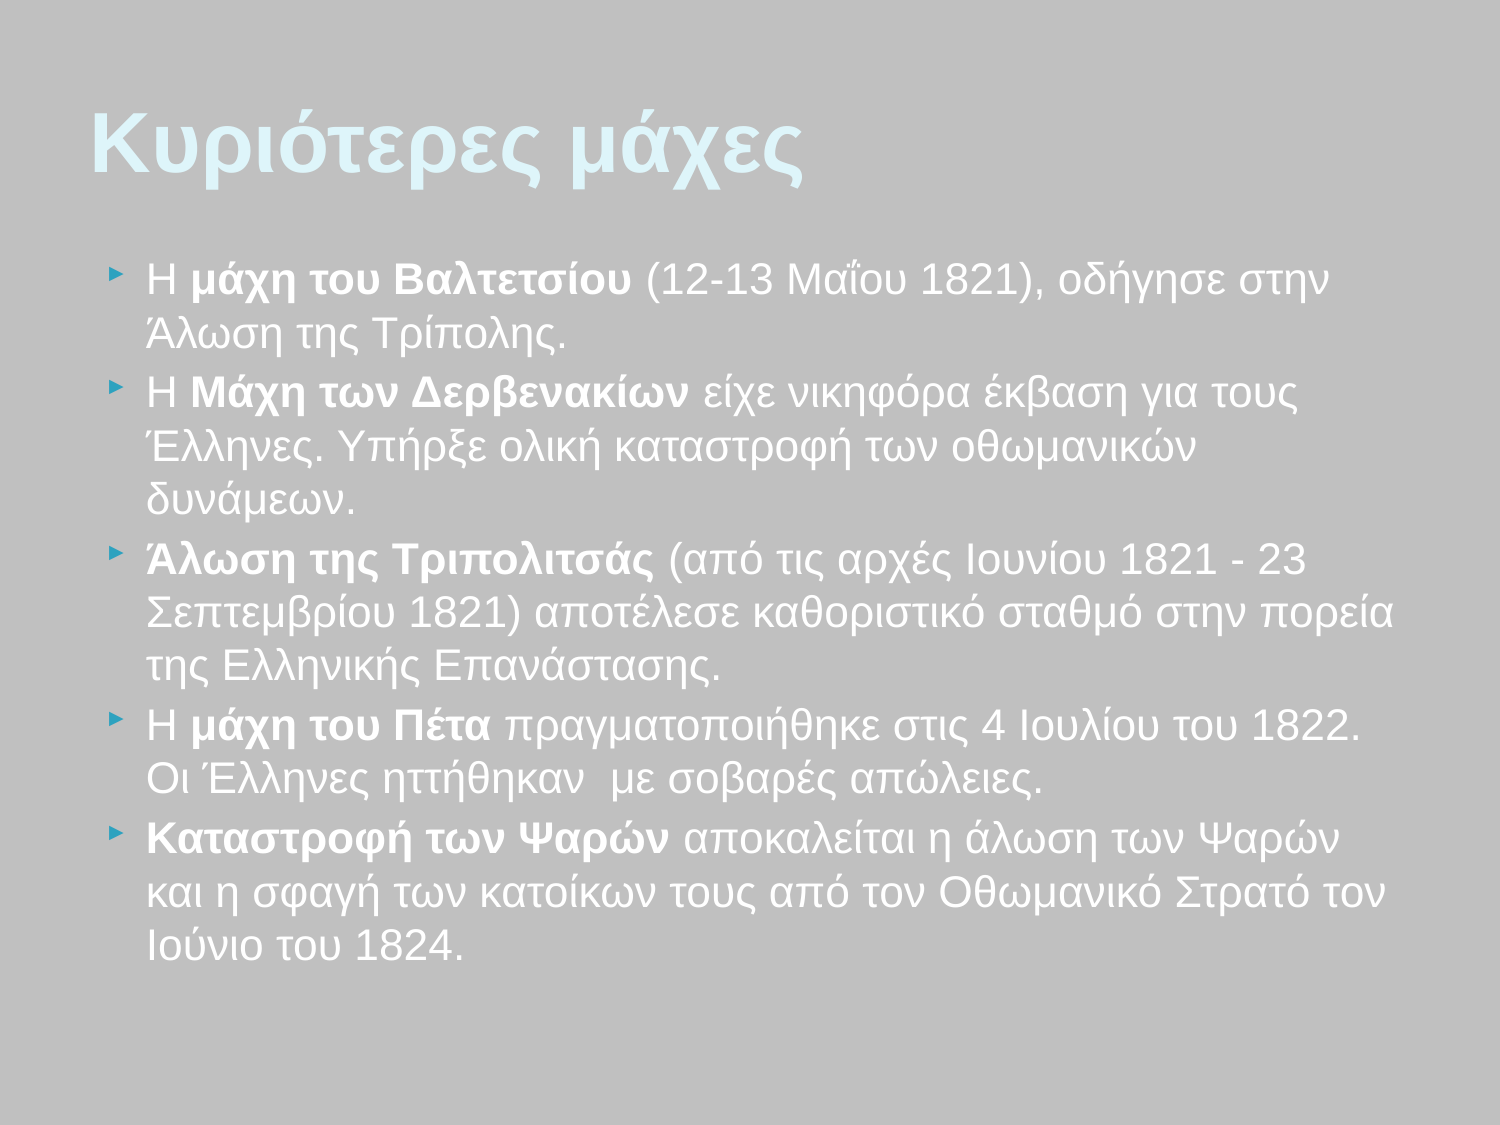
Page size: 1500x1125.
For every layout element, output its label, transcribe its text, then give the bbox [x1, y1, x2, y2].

title Κυριότερες μάχες [75, 45, 1425, 233]
list Η μάχη του Βαλτετσίου (12-13 Μαΐου 1821), οδήγησε στην Άλωση της Τρίπολης. Η Μάχη των Δερβενακίων είχε νικηφόρα έκβαση για τους Έλληνες. Υπήρξε ολική καταστροφή των οθωμανικών δυνάμεων. Άλωση της Τριπολιτσάς (από τις αρχές Ιουνίου 1821 - 23 Σεπτεμβρίου 1821) αποτέλεσε καθοριστικό σταθμό στην πορεία της Ελληνικής Επανάστασης. Η μάχη του Πέτα πραγματοποιήθηκε στις 4 Ιουλίου του 1822. Οι Έλληνες ηττήθηκαν με σοβαρές απώλειες. Καταστροφή των Ψαρών αποκαλείται η άλωση των Ψαρών και η σφαγή των κατοίκων τους από τον Οθωμανικό Στρατό τον Ιούνιο του 1824. [74, 242, 1426, 986]
